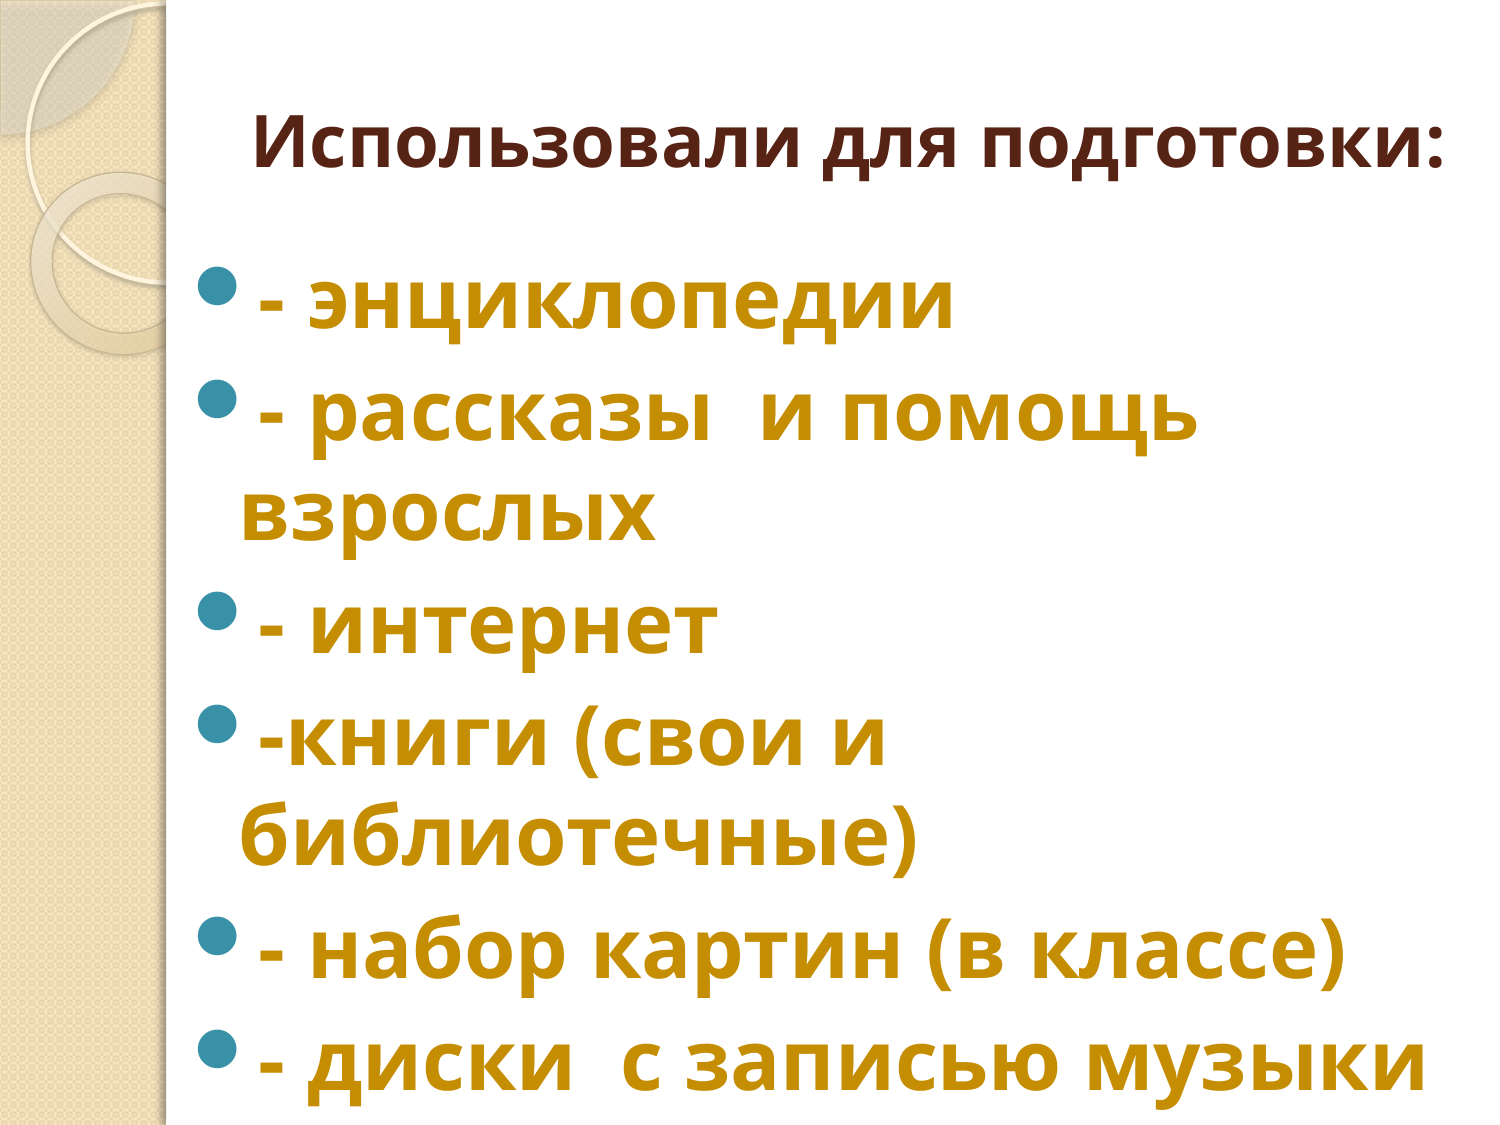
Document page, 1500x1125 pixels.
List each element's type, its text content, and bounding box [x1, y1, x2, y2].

list - энциклопедии - рассказы и помощь взрослых - интернет -книги (свои и библиотечные) - набор картин (в классе) - диски с записью музыки [164, 237, 1466, 1025]
title Использовали для подготовки: [235, 45, 1466, 233]
